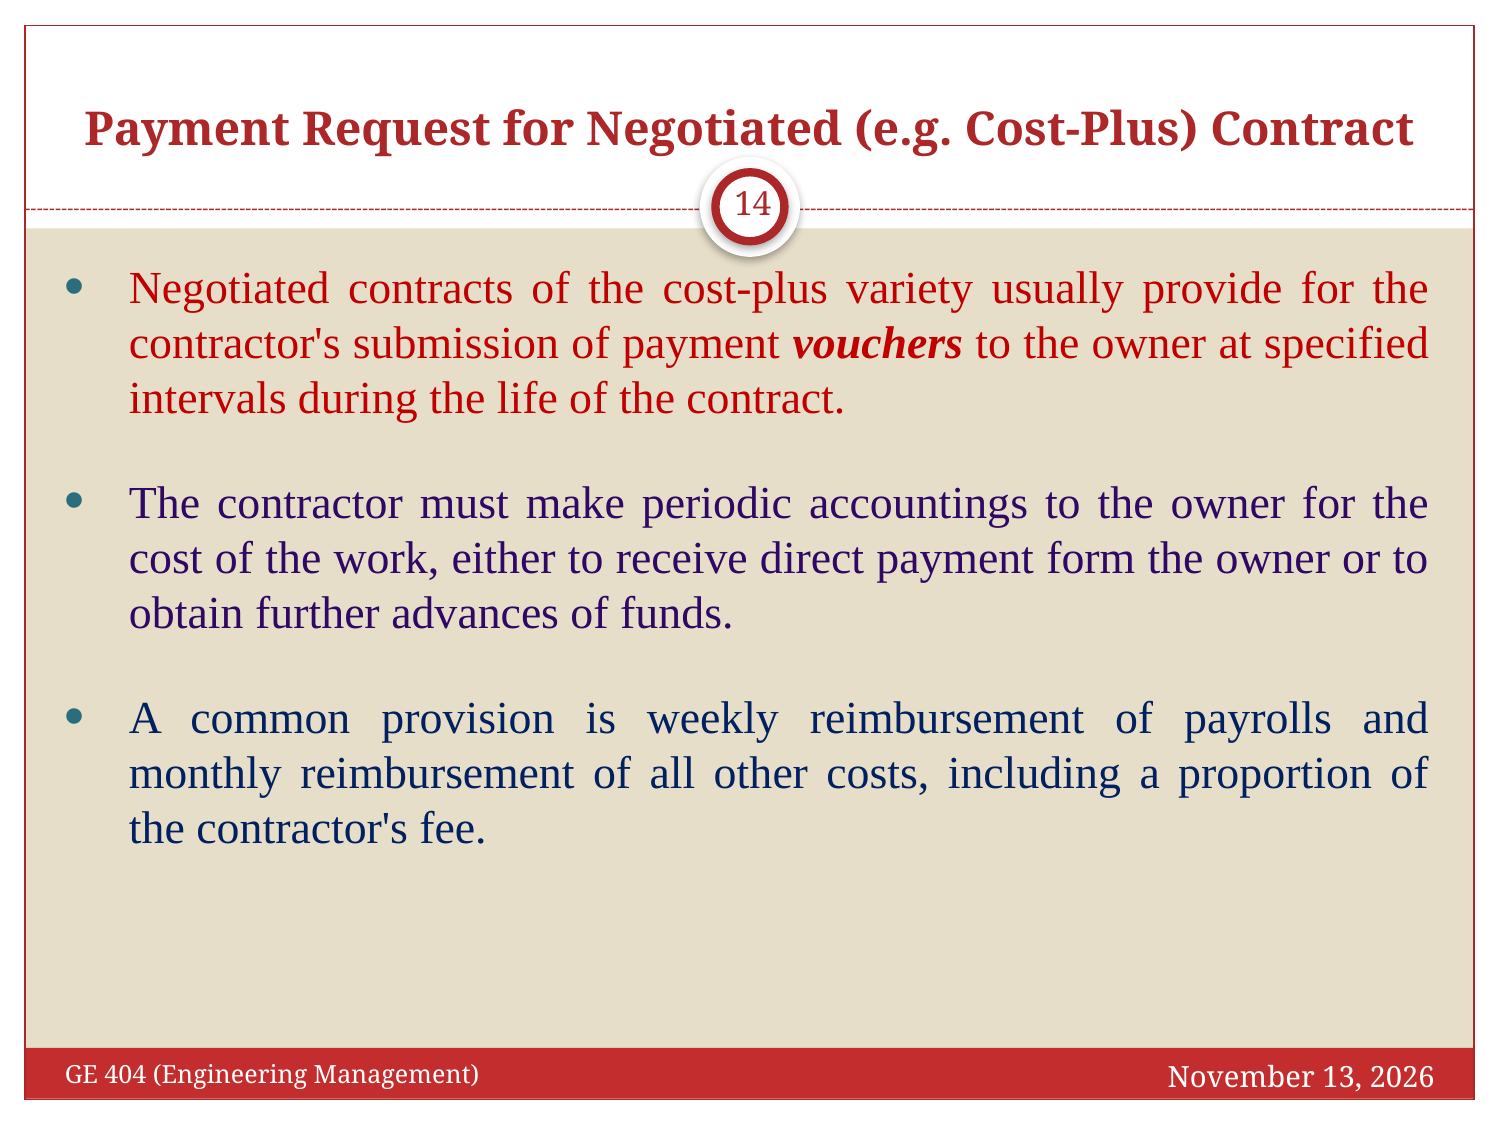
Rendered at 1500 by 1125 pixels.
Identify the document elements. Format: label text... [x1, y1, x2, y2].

title Payment Request for Negotiated (e.g. Cost-Plus) Contract [49, 37, 1450, 162]
footer GE 404 (Engineering Management) [50, 1051, 638, 1112]
list Negotiated contracts of the cost-plus variety usually provide for the contractor's submission of payment vouchers to the owner at specified intervals during the life of the contract. The contractor must make periodic accountings to the owner for the cost of the work, either to receive direct payment form the owner or to obtain further advances of funds. A common provision is weekly reimbursement of payrolls and monthly reimbursement of all other costs, including a proportion of the contractor's fee. [49, 250, 1445, 1001]
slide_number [950, 1050, 1450, 1111]
slide_number 14 [715, 168, 791, 241]
